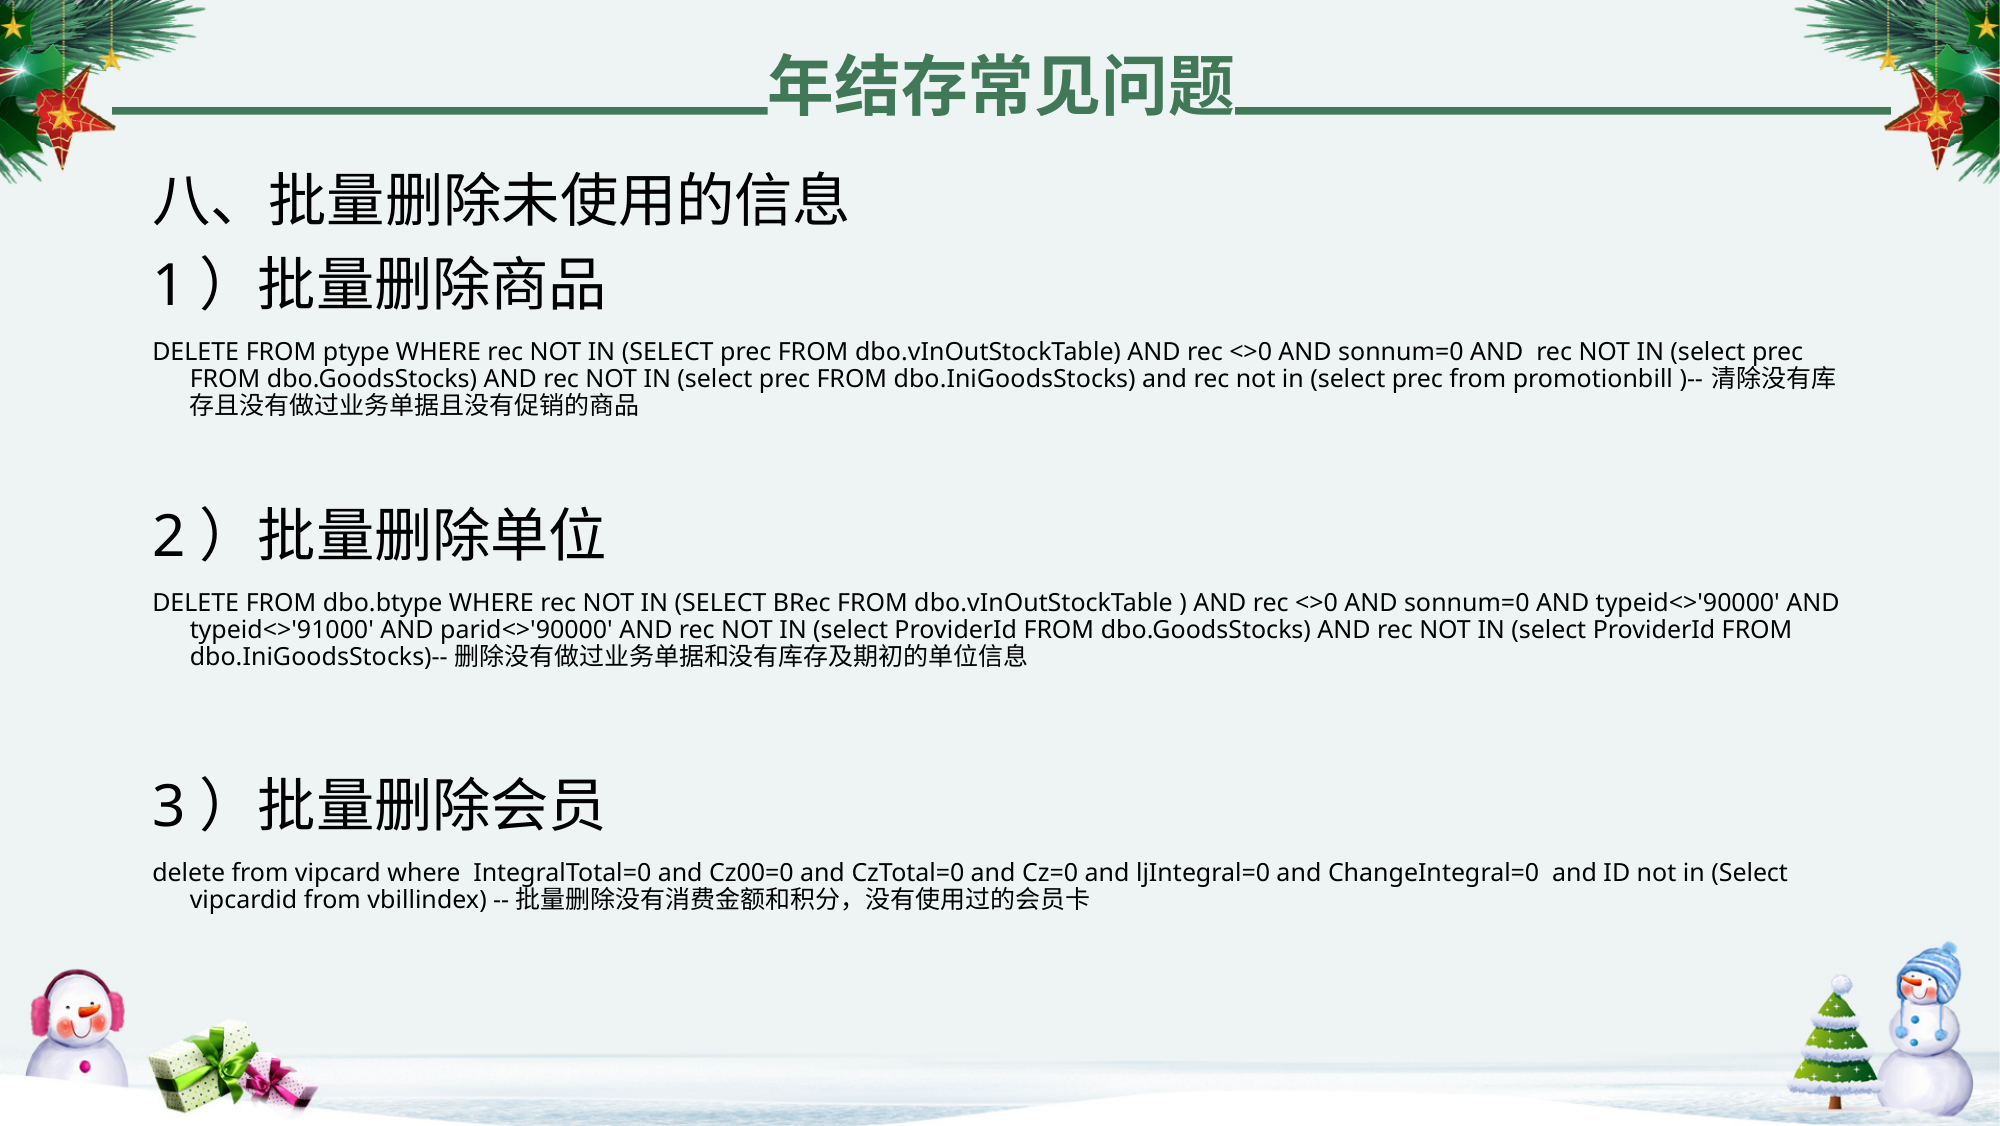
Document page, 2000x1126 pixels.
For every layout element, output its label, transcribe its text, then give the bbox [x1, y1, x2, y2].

picture [0, 0, 2000, 1126]
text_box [112, 43, 1891, 124]
list 八、批量删除未使用的信息 1）批量删除商品 DELETE FROM ptype WHERE rec NOT IN (SELECT prec FROM dbo.vInOutStockTable) AND rec <>0 AND sonnum=0 AND rec NOT IN (select prec FROM dbo.GoodsStocks) AND rec NOT IN (select prec FROM dbo.IniGoodsStocks) and rec not in (select prec from promotionbill )--清除没有库存且没有做过业务单据且没有促销的商品 2）批量删除单位 DELETE FROM dbo.btype WHERE rec NOT IN (SELECT BRec FROM dbo.vInOutStockTable ) AND rec <>0 AND sonnum=0 AND typeid<>'90000' AND typeid<>'91000' AND parid<>'90000' AND rec NOT IN (select ProviderId FROM dbo.GoodsStocks) AND rec NOT IN (select ProviderId FROM dbo.IniGoodsStocks)--删除没有做过业务单据和没有库存及期初的单位信息 3）批量删除会员 delete from vipcard where IntegralTotal=0 and Cz00=0 and CzTotal=0 and Cz=0 and ljIntegral=0 and ChangeIntegral=0 and ID not in (Select vipcardid from vbillindex) --批量删除没有消费金额和积分，没有使用过的会员卡 [137, 164, 1863, 1014]
